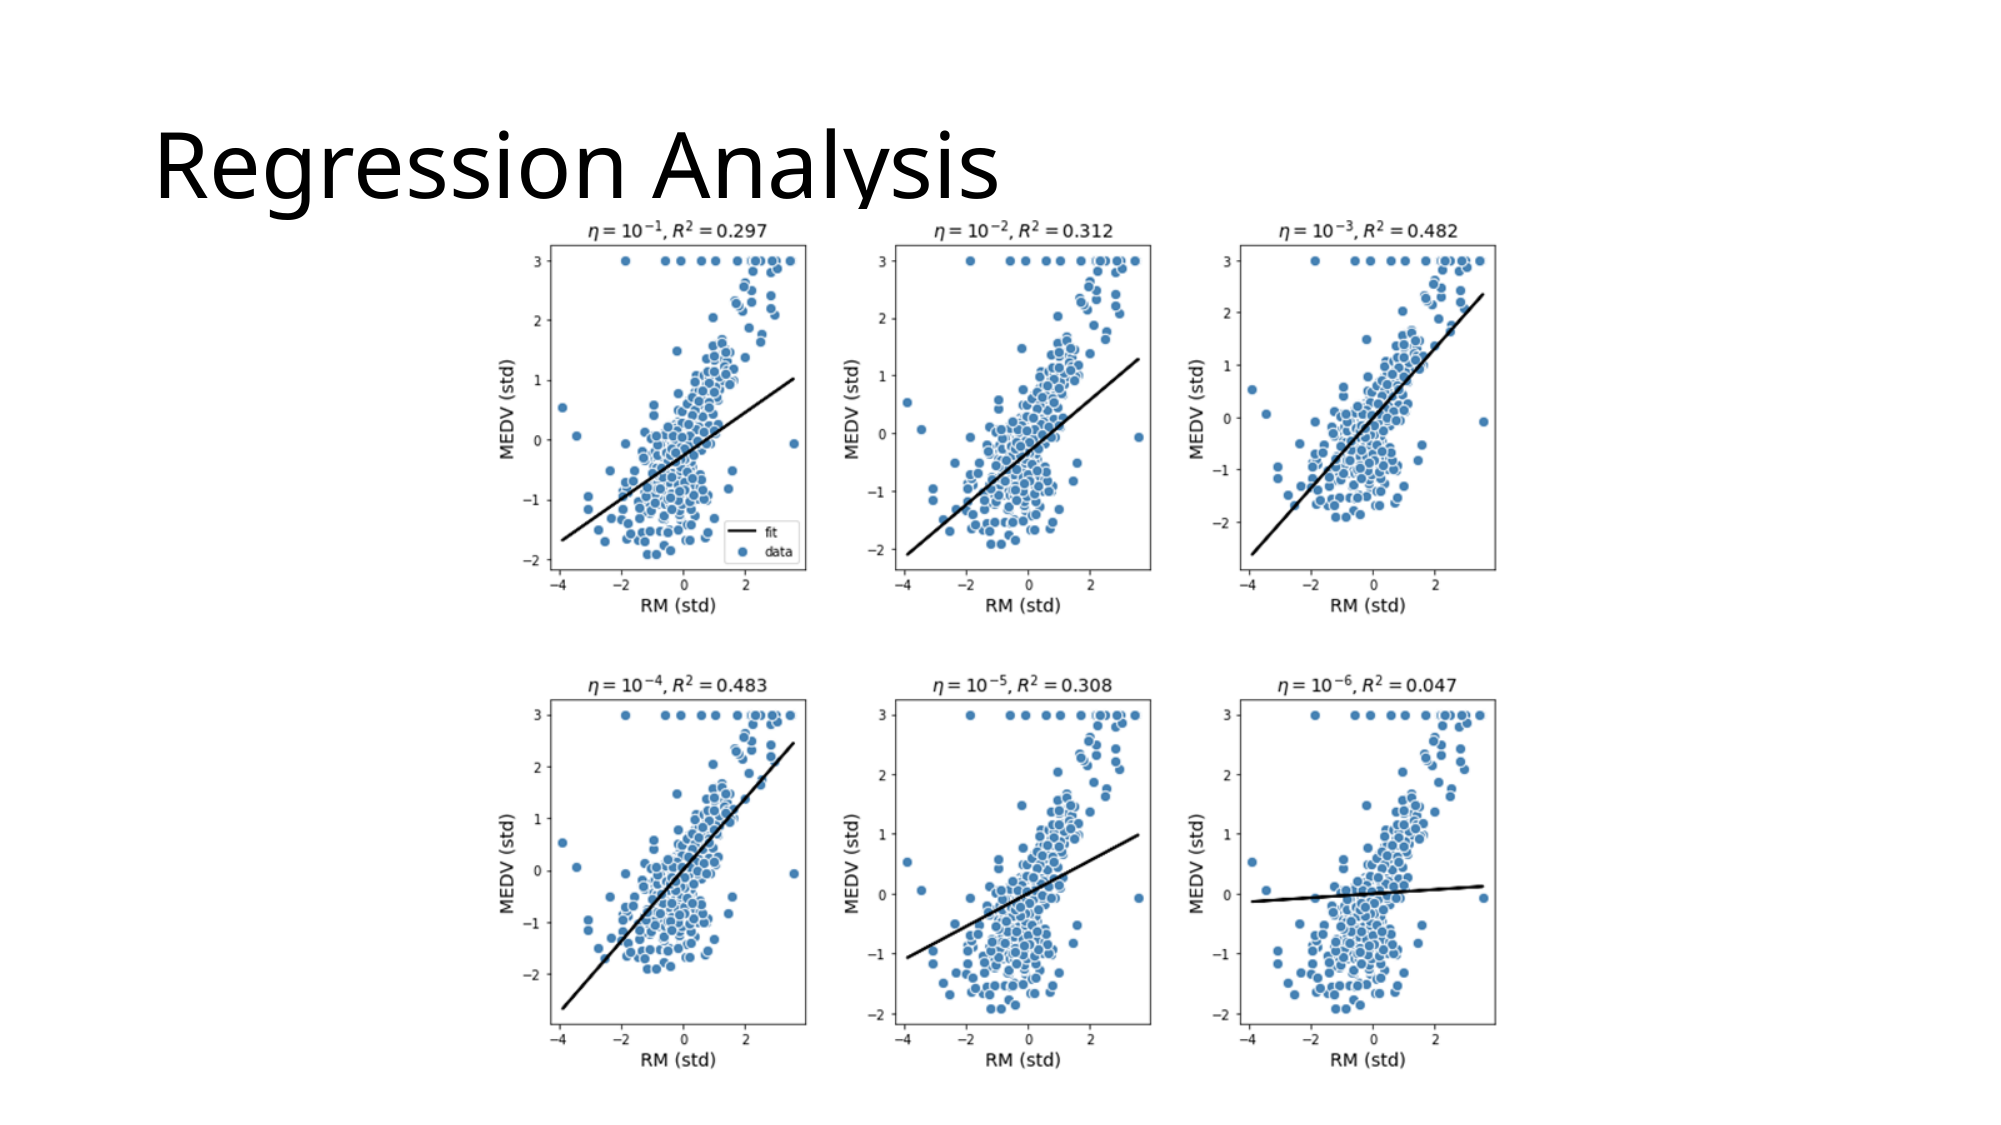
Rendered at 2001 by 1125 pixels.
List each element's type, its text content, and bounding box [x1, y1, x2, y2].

title Regression Analysis [137, 59, 1863, 278]
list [490, 209, 1509, 1078]
